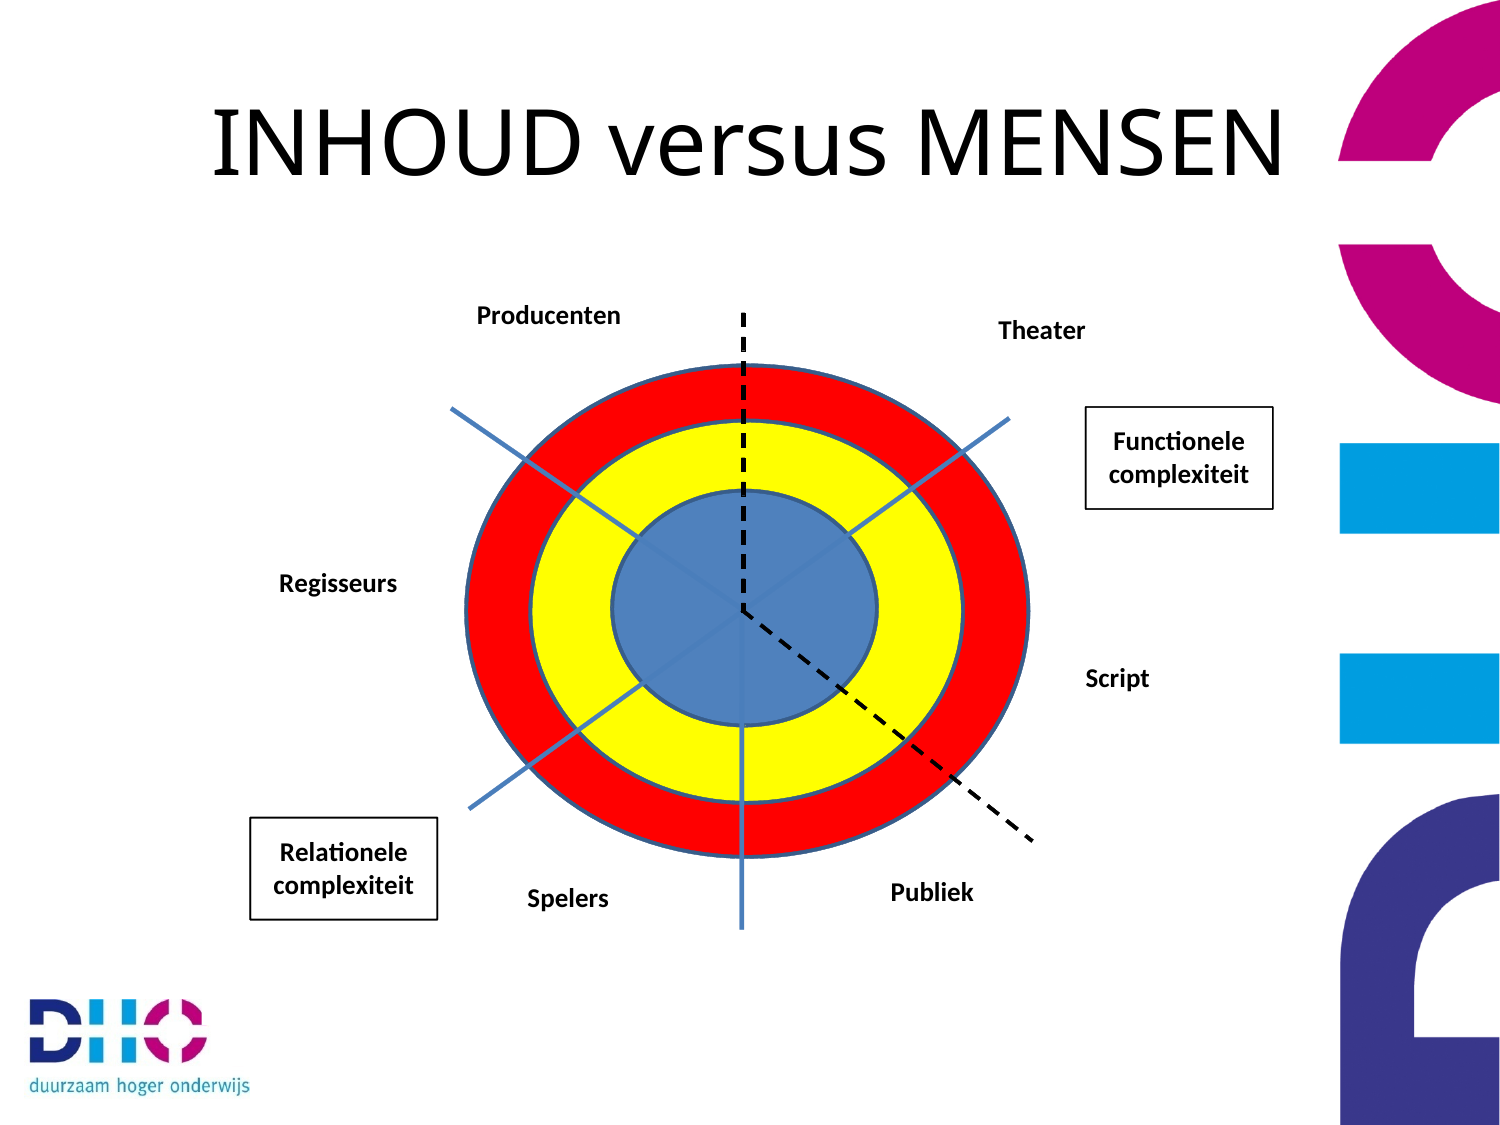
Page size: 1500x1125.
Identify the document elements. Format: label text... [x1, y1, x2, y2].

title INHOUD versus MENSEN [74, 44, 1426, 233]
picture [24, 0, 1500, 1125]
